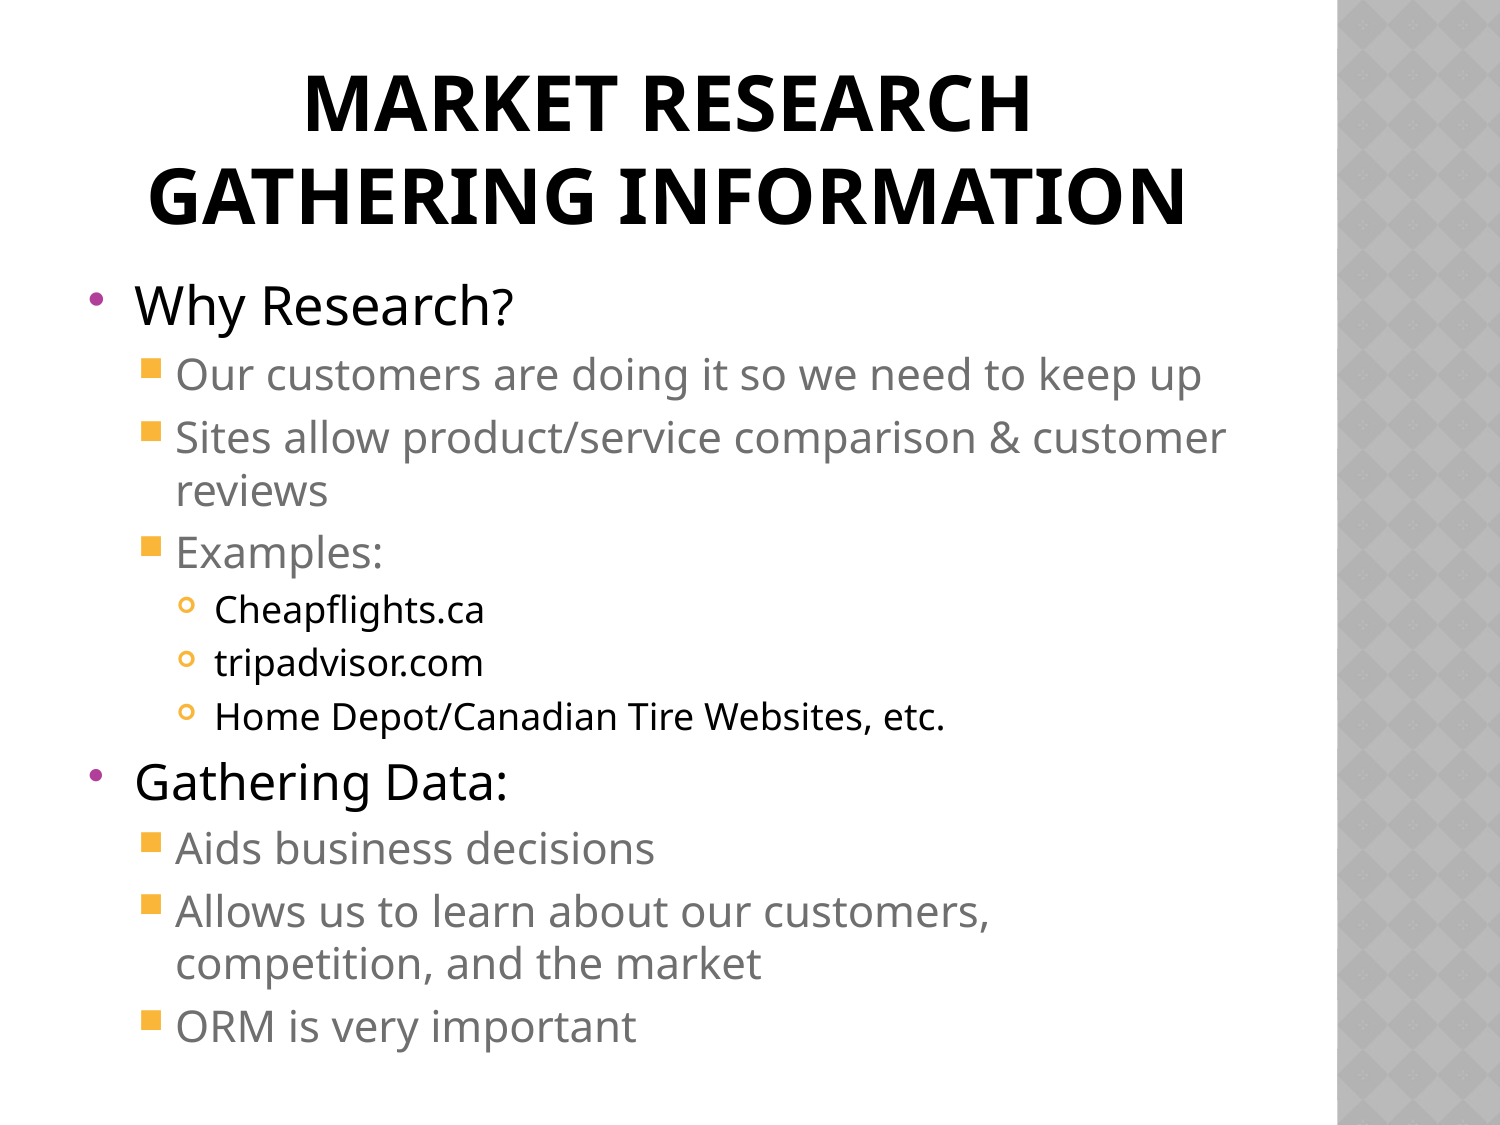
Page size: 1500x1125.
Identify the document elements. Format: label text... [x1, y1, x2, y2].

list Why Research? Our customers are doing it so we need to keep up Sites allow product/service comparison & customer reviews Examples: Cheapflights.ca tripadvisor.com Home Depot/Canadian Tire Websites, etc. Gathering Data: Aids business decisions Allows us to learn about our customers, competition, and the market ORM is very important [75, 264, 1263, 1059]
title Market research Gathering Information [75, 52, 1263, 240]
